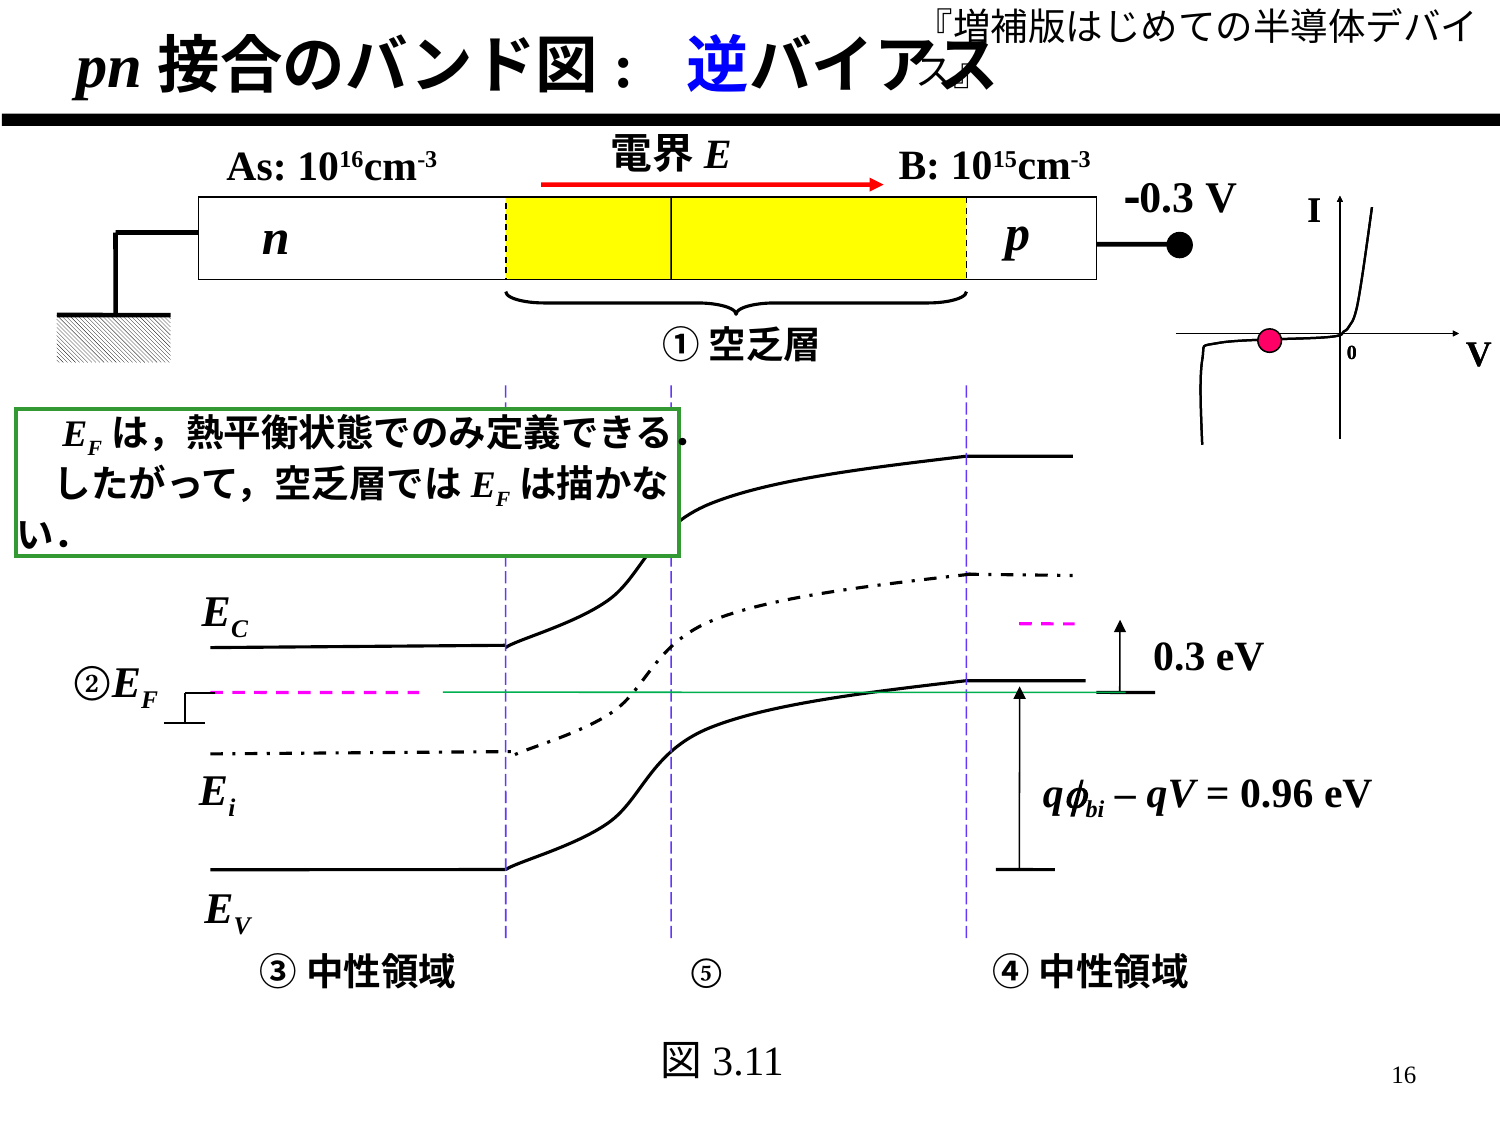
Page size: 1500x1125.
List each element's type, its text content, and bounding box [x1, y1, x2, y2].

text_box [505, 702, 967, 941]
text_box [971, 455, 1086, 681]
text_box EFは，熱平衡状態でのみ定義できる． したがって，空乏層ではEFは描かない． [16, 408, 500, 557]
text_box 電界E [595, 119, 747, 185]
text_box 『増補版はじめての半導体デバイス』 [900, 0, 1500, 101]
text_box [198, 196, 1097, 280]
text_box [1018, 619, 1282, 684]
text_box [1174, 184, 1500, 448]
text_box n [247, 197, 305, 272]
text_box As: 1016cm-3 [211, 131, 453, 196]
title pn接合のバンド図: 逆バイアス [76, 0, 1500, 102]
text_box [505, 385, 967, 690]
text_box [995, 686, 1489, 870]
text_box ⑤ [635, 949, 778, 1001]
text_box p [990, 196, 1045, 268]
text_box 0.3 V [1109, 160, 1253, 230]
text_box ③中性領域 [233, 949, 482, 1001]
text_box B: 1015cm-3 [883, 130, 1106, 196]
text_box [747, 178, 883, 191]
text_box 図3.11 [645, 1026, 799, 1092]
text_box ④中性領域 [966, 940, 1215, 1001]
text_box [52, 644, 420, 741]
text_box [505, 291, 967, 375]
text_box [56, 316, 171, 363]
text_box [182, 573, 500, 941]
